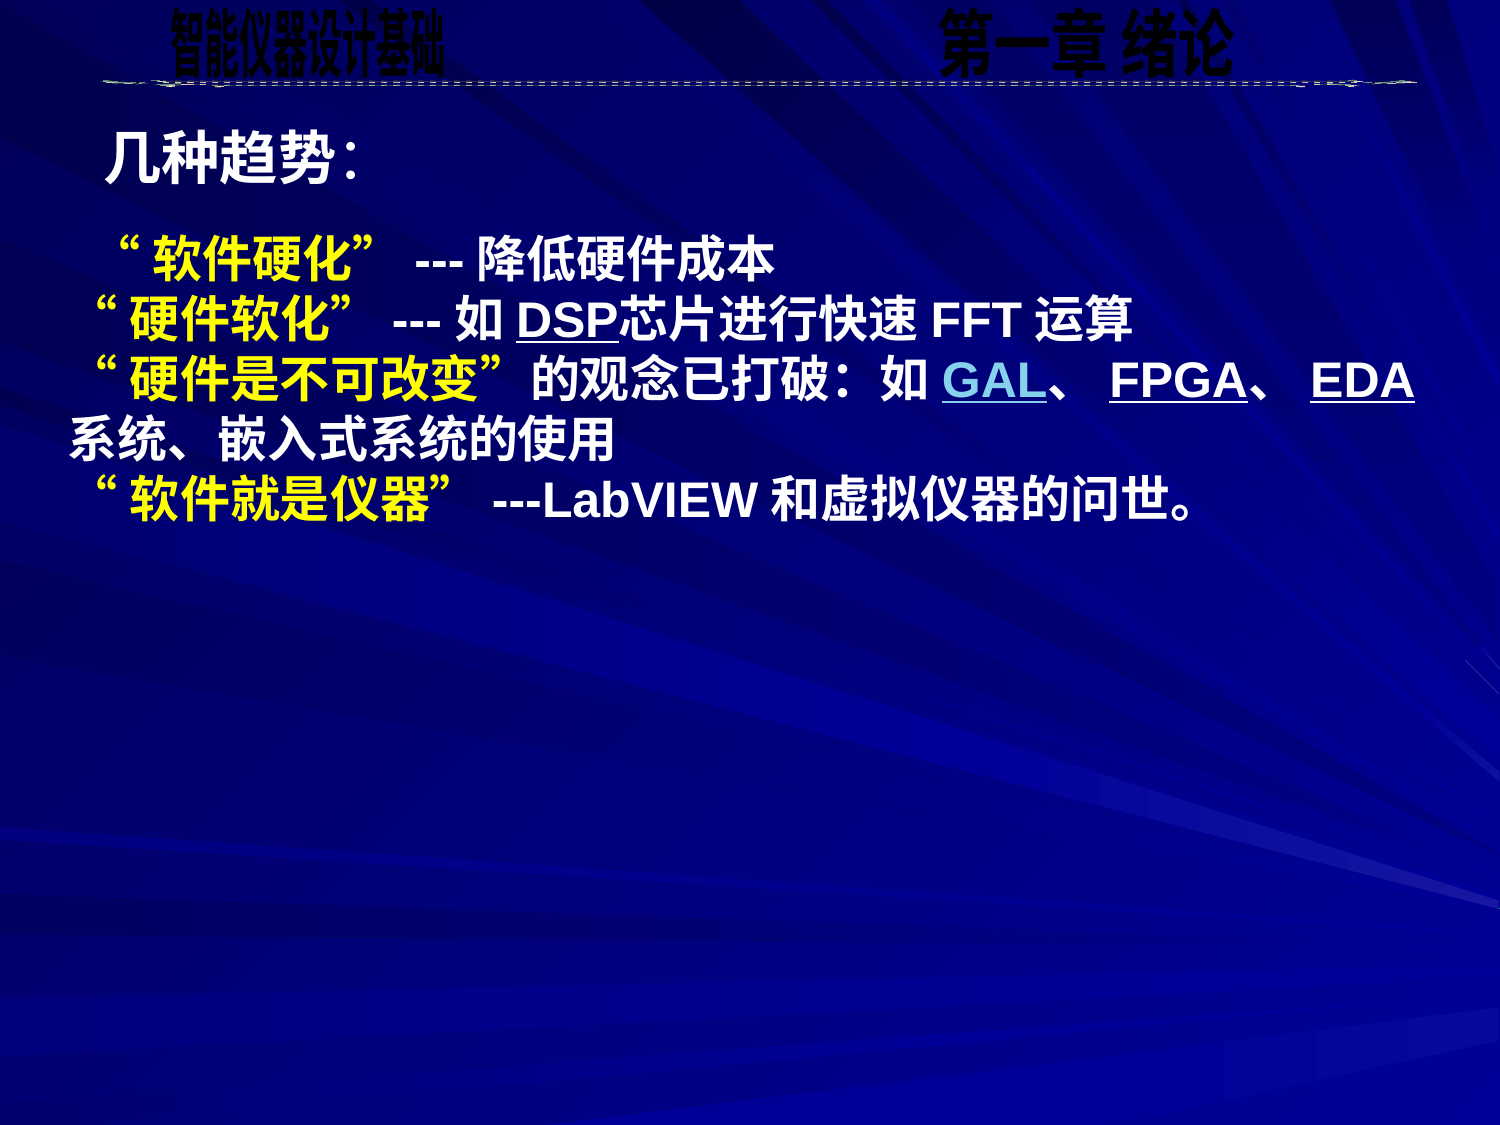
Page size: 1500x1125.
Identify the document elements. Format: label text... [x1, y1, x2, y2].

text_box 几种趋势： [88, 113, 436, 199]
picture [88, 78, 1424, 91]
text_box “软件硬化”---降低硬件成本 “硬件软化”---如DSP芯片进行快速FFT运算 “硬件是不可改变”的观念已打破：如GAL、FPGA、EDA系统、嵌入式系统的使用 “软件就是仪器”---LabVIEW和虚拟仪器的问世。 [53, 220, 1448, 536]
